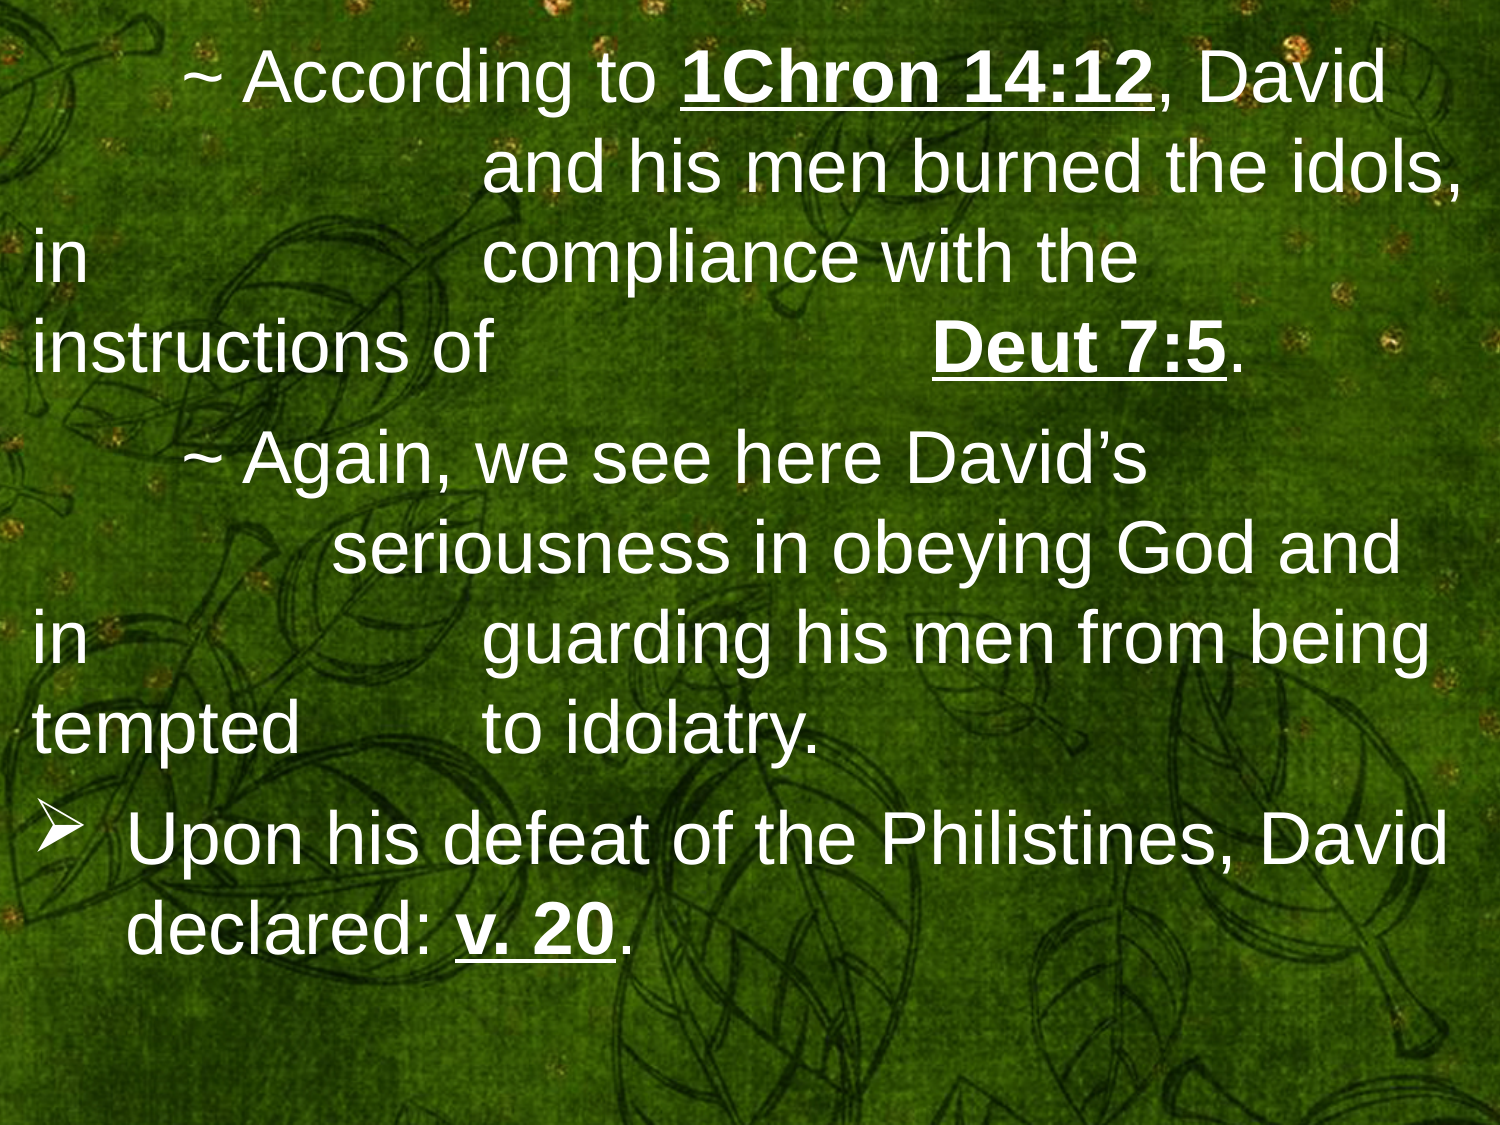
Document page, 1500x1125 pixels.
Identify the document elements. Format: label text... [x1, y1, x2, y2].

picture [0, 0, 1500, 1125]
subtitle ~ According to 1Chron 14:12, David and his men burned the idols, in compliance with the instructions of Deut 7:5. ~ Again, we see here David’s seriousness in obeying God and in guarding his men from being tempted to idolatry. Upon his defeat of the Philistines, David declared: v. 20. [16, 20, 1482, 1108]
